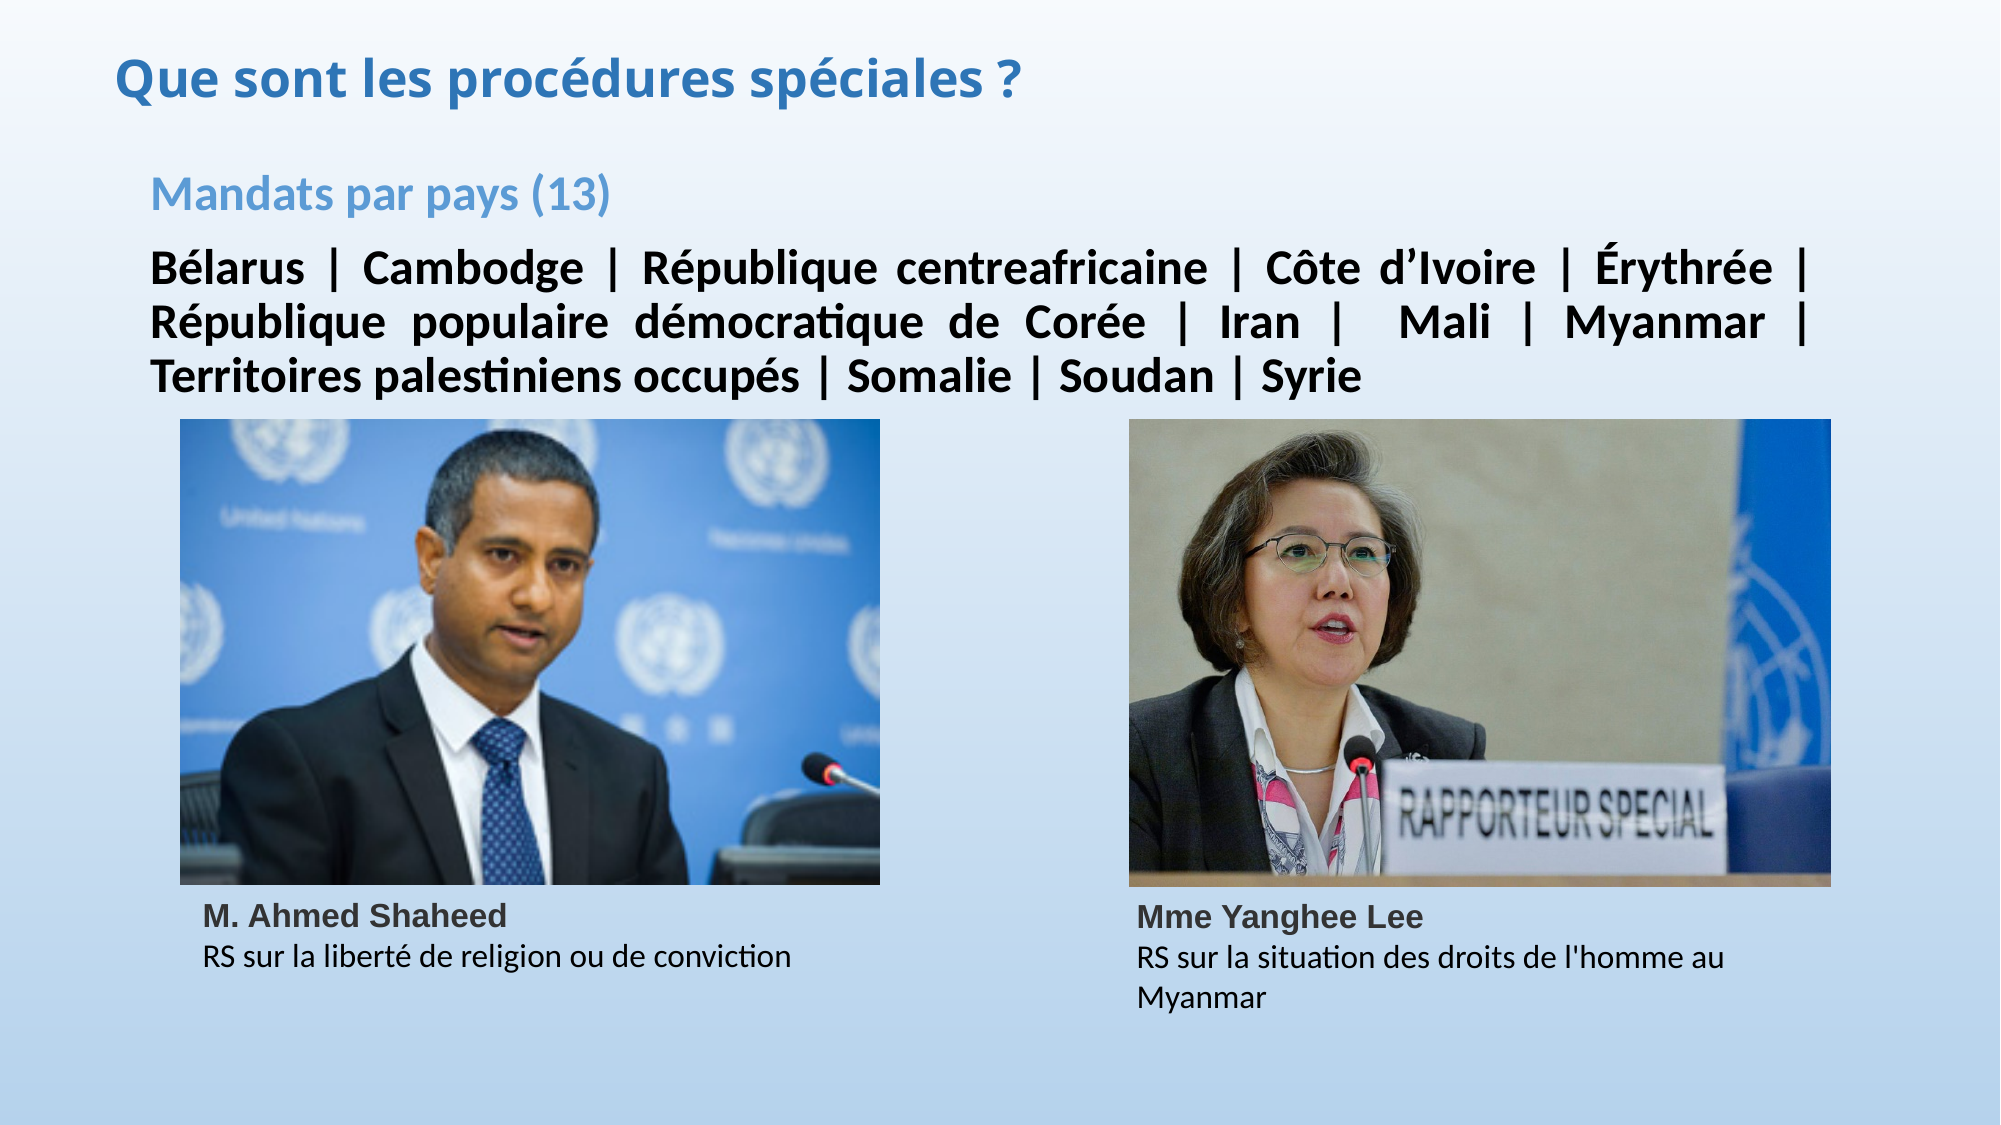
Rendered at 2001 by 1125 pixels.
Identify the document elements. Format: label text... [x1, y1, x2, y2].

title Que sont les procédures spéciales ? [90, 45, 1223, 162]
picture [1129, 419, 1831, 887]
text_box M. Ahmed Shaheed RS sur la liberté de religion ou de conviction [195, 886, 880, 982]
picture [180, 419, 880, 885]
text_box Mme Yanghee Lee RS sur la situation des droits de l'homme au Myanmar [1129, 887, 1831, 1023]
text_box Mandats par pays (13) Bélarus | Cambodge | République centreafricaine | Côte d’Ivoire | Érythrée | République populaire démocratique de Corée | Iran | Mali | Myanmar | Territoires palestiniens occupés | Somalie | Soudan | Syrie [135, 159, 1831, 418]
